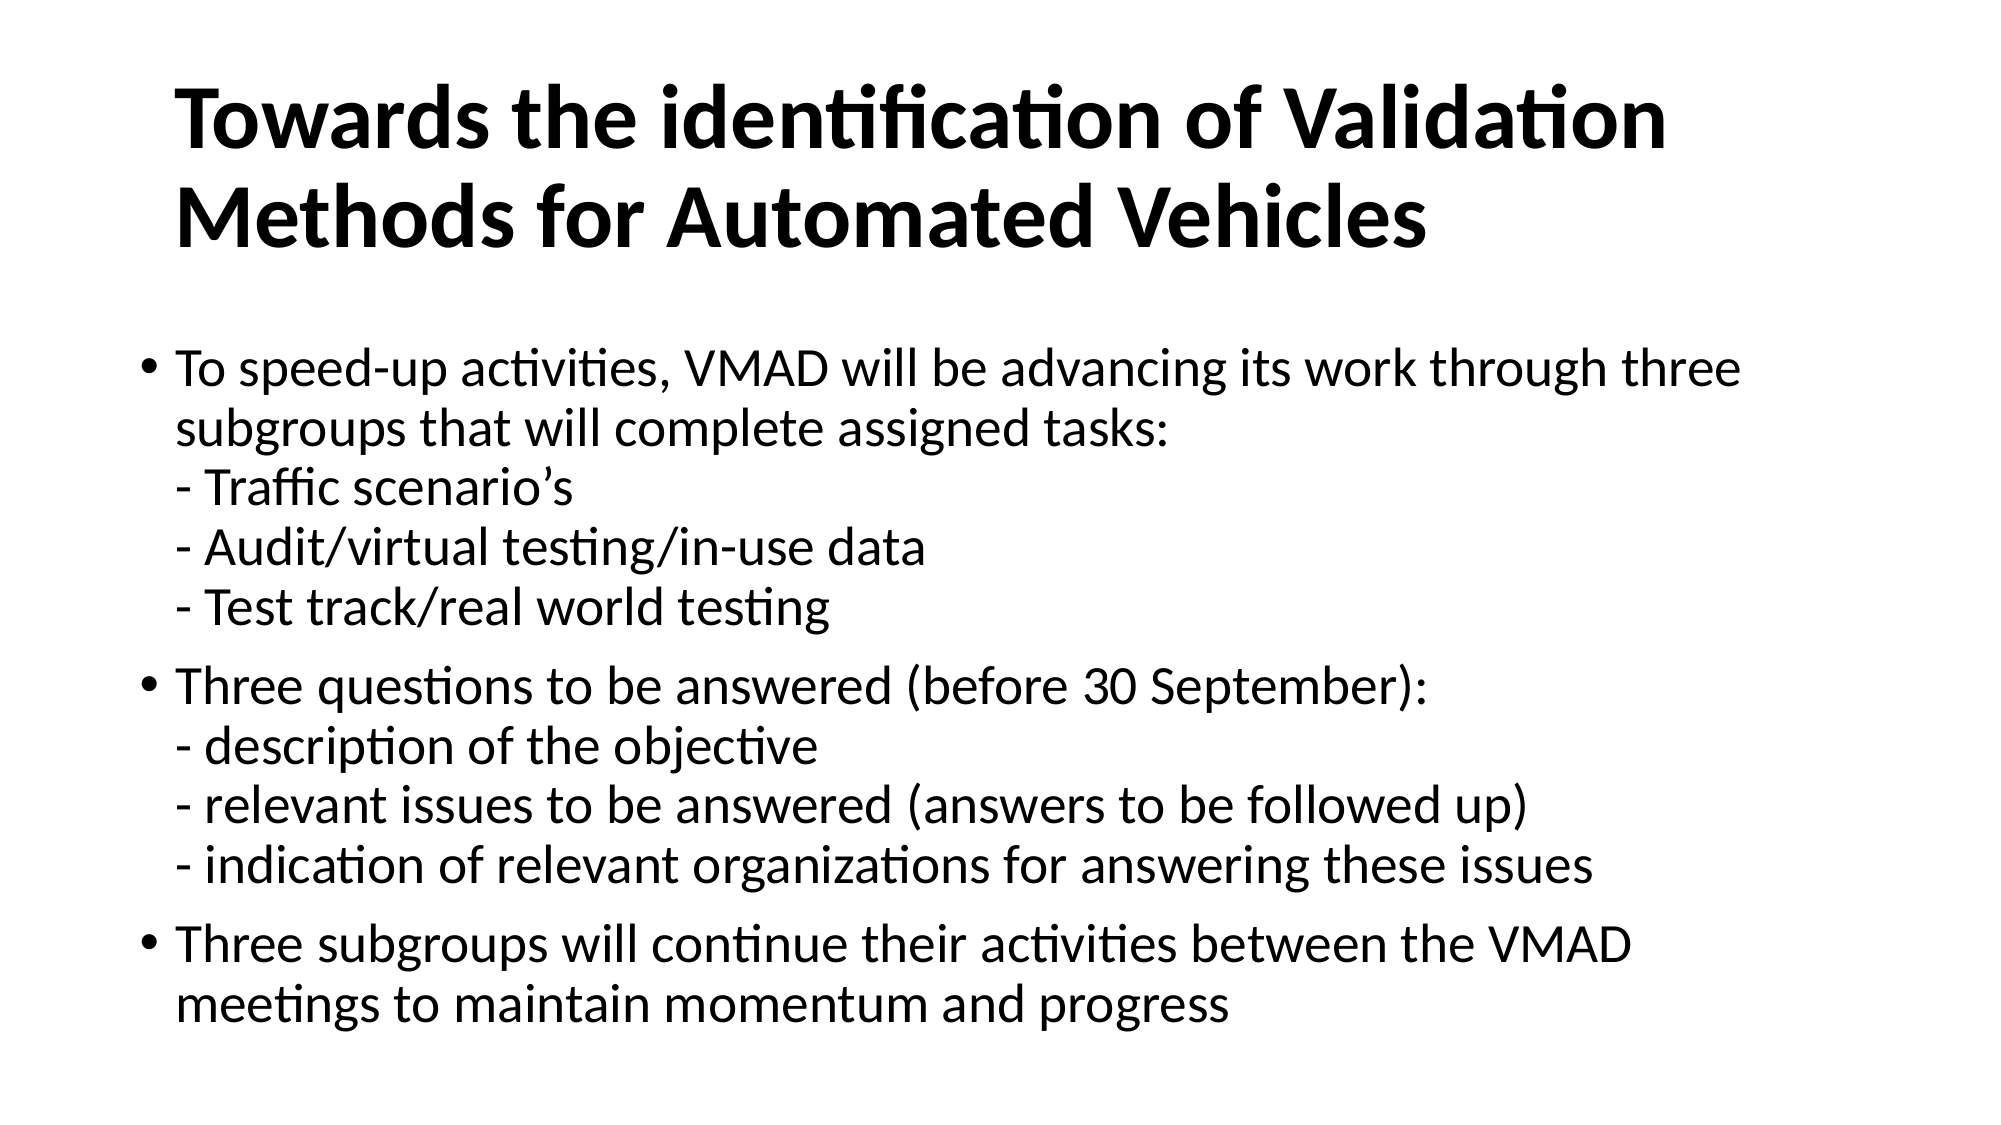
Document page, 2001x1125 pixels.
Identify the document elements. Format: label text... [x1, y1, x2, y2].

title Towards the identification of Validation Methods for Automated Vehicles [159, 59, 1885, 278]
list To speed-up activities, VMAD will be advancing its work through three subgroups that will complete assigned tasks: - Traffic scenario’s - Audit/virtual testing/in-use data - Test track/real world testing Three questions to be answered (before 30 September): - description of the objective - relevant issues to be answered (answers to be followed up) - indication of relevant organizations for answering these issues Three subgroups will continue their activities between the VMAD meetings to maintain momentum and progress [124, 331, 1850, 1046]
